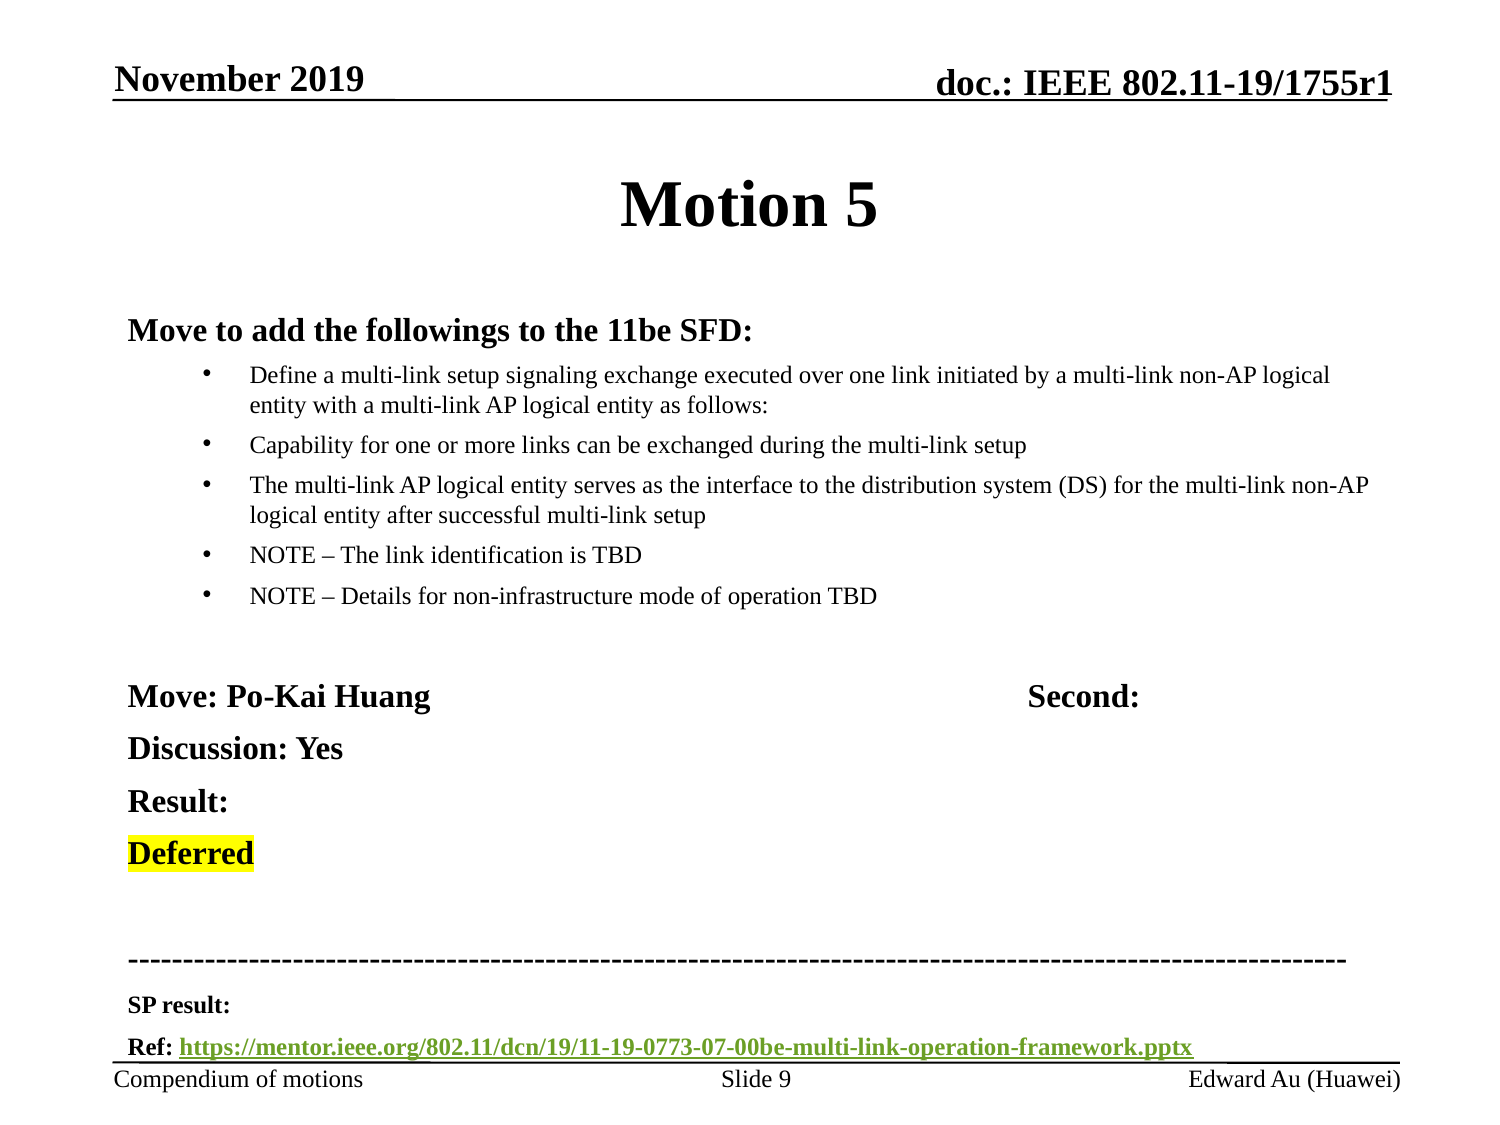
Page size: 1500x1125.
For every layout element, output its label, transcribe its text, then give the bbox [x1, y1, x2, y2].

title Motion 5 [112, 112, 1388, 288]
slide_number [114, 54, 423, 100]
slide_number Slide 9 [712, 1061, 800, 1123]
footer Edward Au (Huawei) [878, 1061, 1402, 1093]
list Move to add the followings to the 11be SFD: Define a multi-link setup signaling exchange executed over one link initiated by a multi-link non-AP logical entity with a multi-link AP logical entity as follows: Capability for one or more links can be exchanged during the multi-link setup The multi-link AP logical entity serves as the interface to the distribution system (DS) for the multi-link non-AP logical entity after successful multi-link setup NOTE – The link identification is TBD NOTE – Details for non-infrastructure mode of operation TBD Move: Po-Kai Huang Second: Discussion: Yes Result: Deferred --------------------------------------------------------------------------------------------------------------- SP result: Ref: https://mentor.ieee.org/802.11/dcn/19/11-19-0773-07-00be-multi-link-operation-framework.pptx [112, 299, 1388, 1063]
